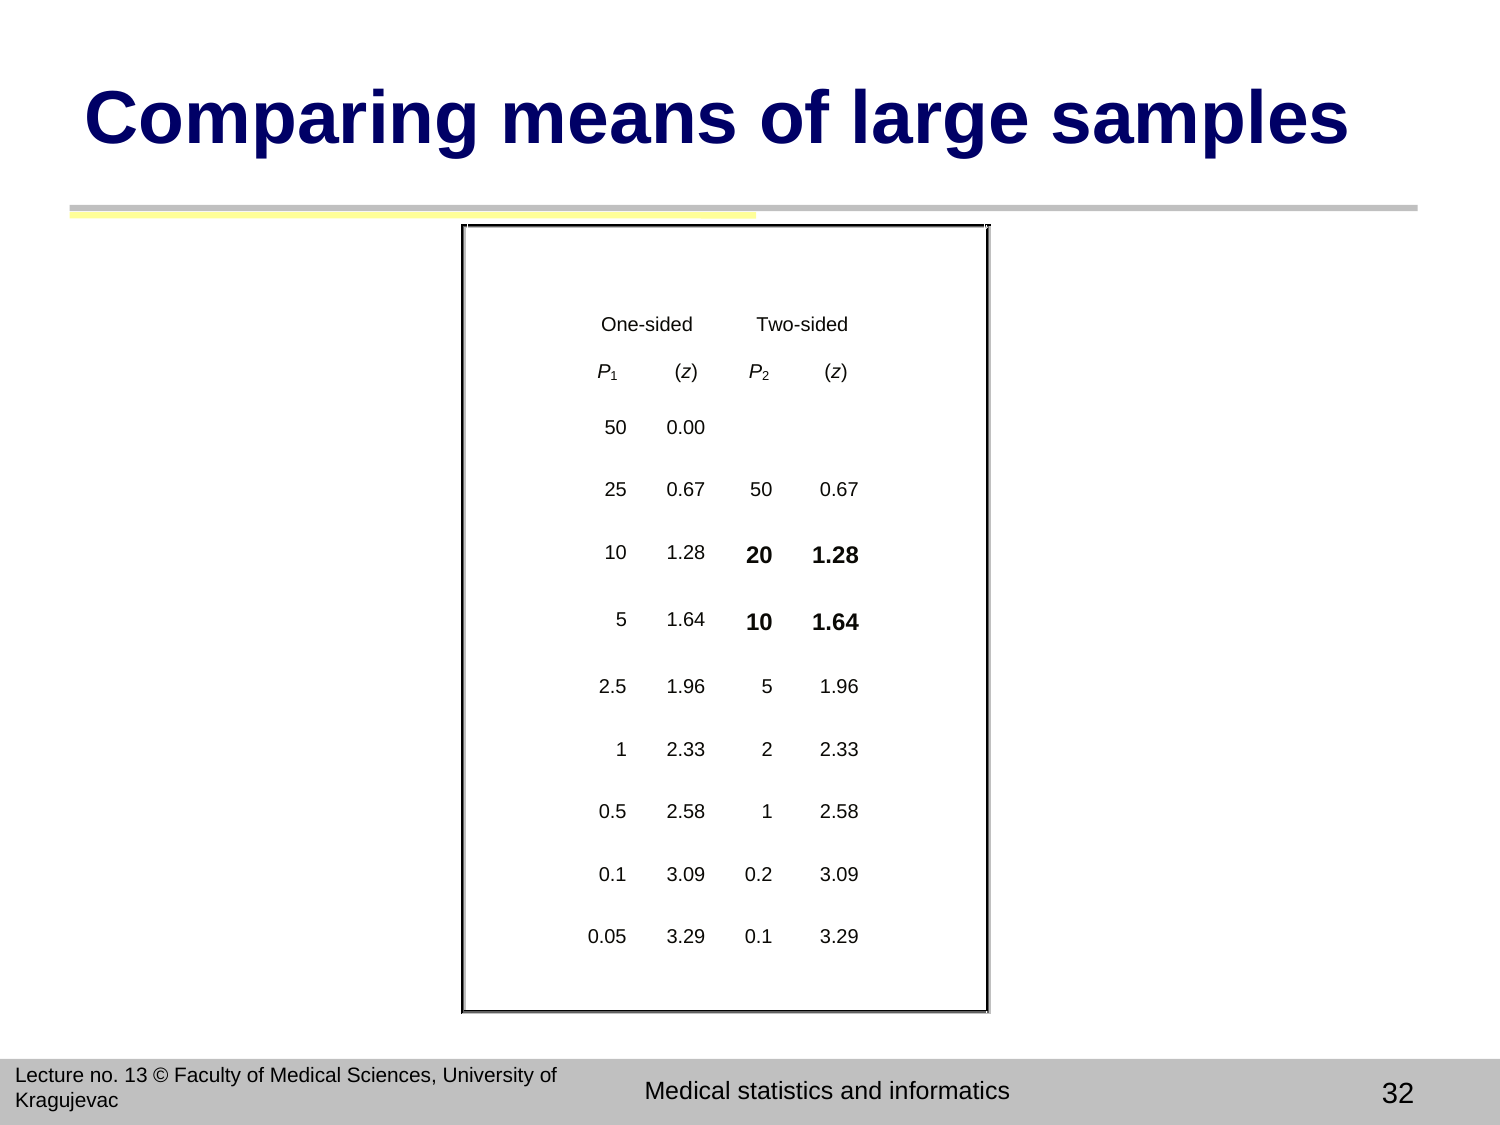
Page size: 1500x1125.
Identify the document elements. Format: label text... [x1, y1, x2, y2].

footer Medical statistics and informatics [512, 1066, 1144, 1125]
slide_number 32 [1164, 1066, 1430, 1125]
slide_number Lecture no. 13 © Faculty of Medical Sciences, University of Kragujevac [0, 1053, 629, 1108]
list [215, 223, 1236, 1049]
title Comparing means of large samples [69, 19, 1426, 208]
